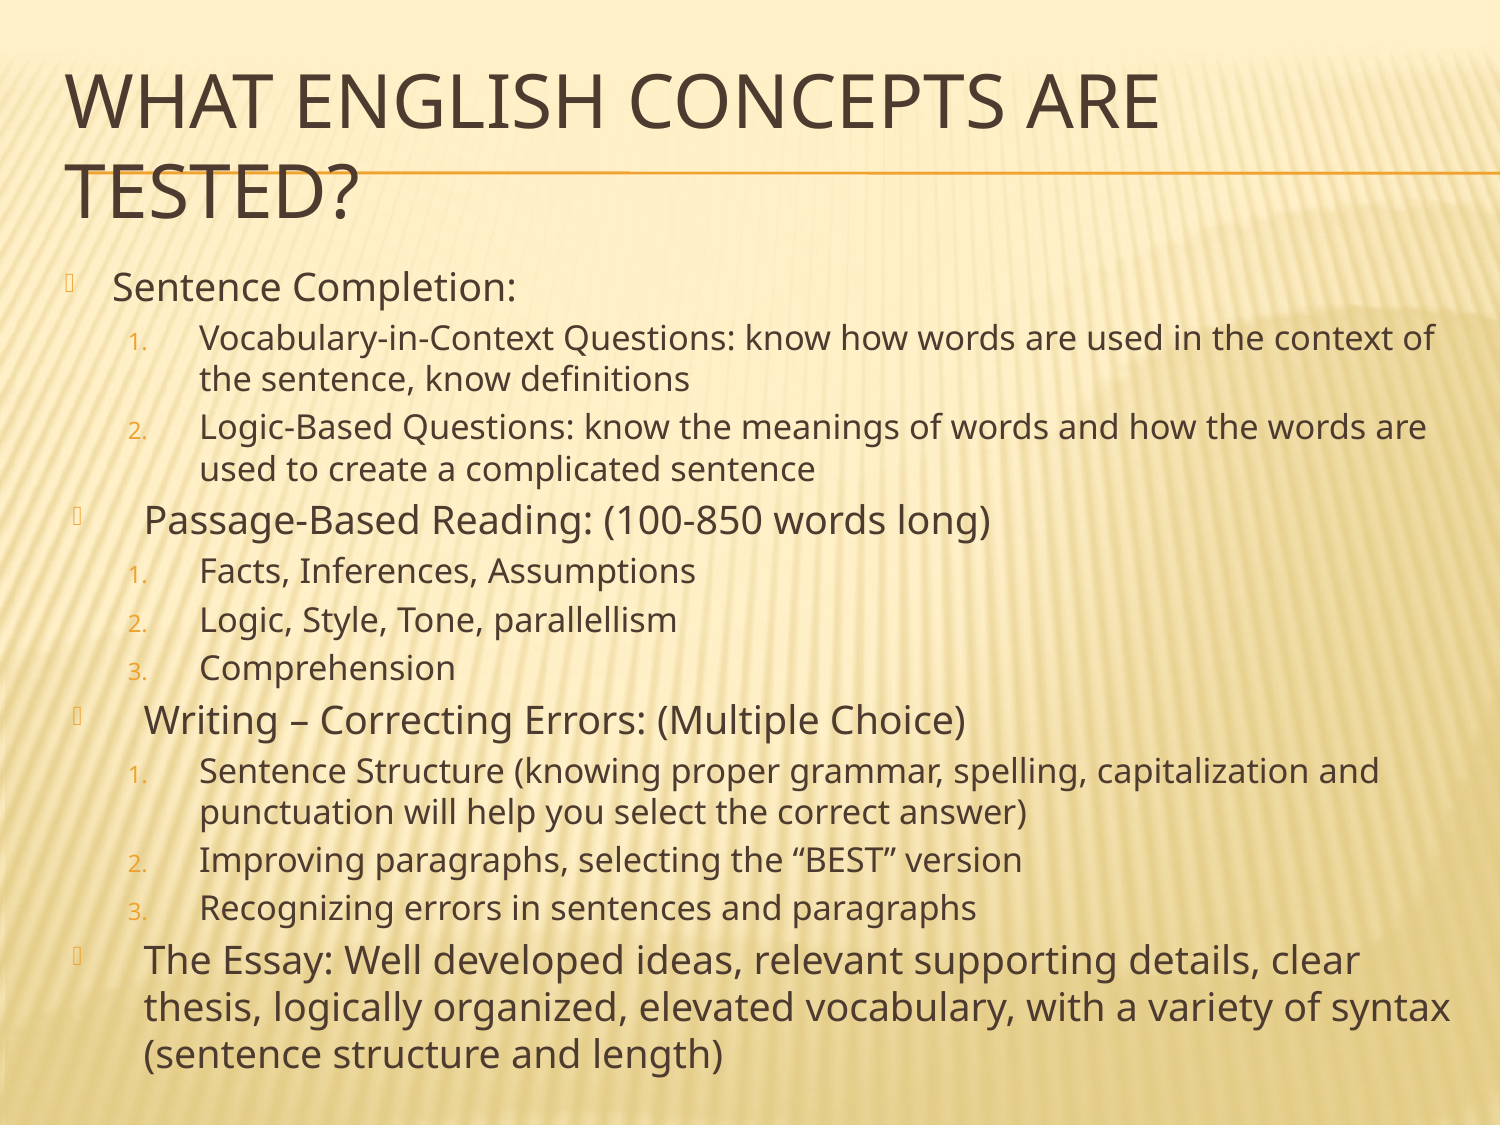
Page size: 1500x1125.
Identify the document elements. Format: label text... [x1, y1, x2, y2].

list Sentence Completion: Vocabulary-in-Context Questions: know how words are used in the context of the sentence, know definitions Logic-Based Questions: know the meanings of words and how the words are used to create a complicated sentence Passage-Based Reading: (100-850 words long) Facts, Inferences, Assumptions Logic, Style, Tone, parallellism Comprehension Writing – Correcting Errors: (Multiple Choice) Sentence Structure (knowing proper grammar, spelling, capitalization and punctuation will help you select the correct answer) Improving paragraphs, selecting the “BEST” version Recognizing errors in sentences and paragraphs The Essay: Well developed ideas, relevant supporting details, clear thesis, logically organized, elevated vocabulary, with a variety of syntax (sentence structure and length) [50, 254, 1475, 1088]
title What English concepts are tested? [50, 75, 1475, 213]
